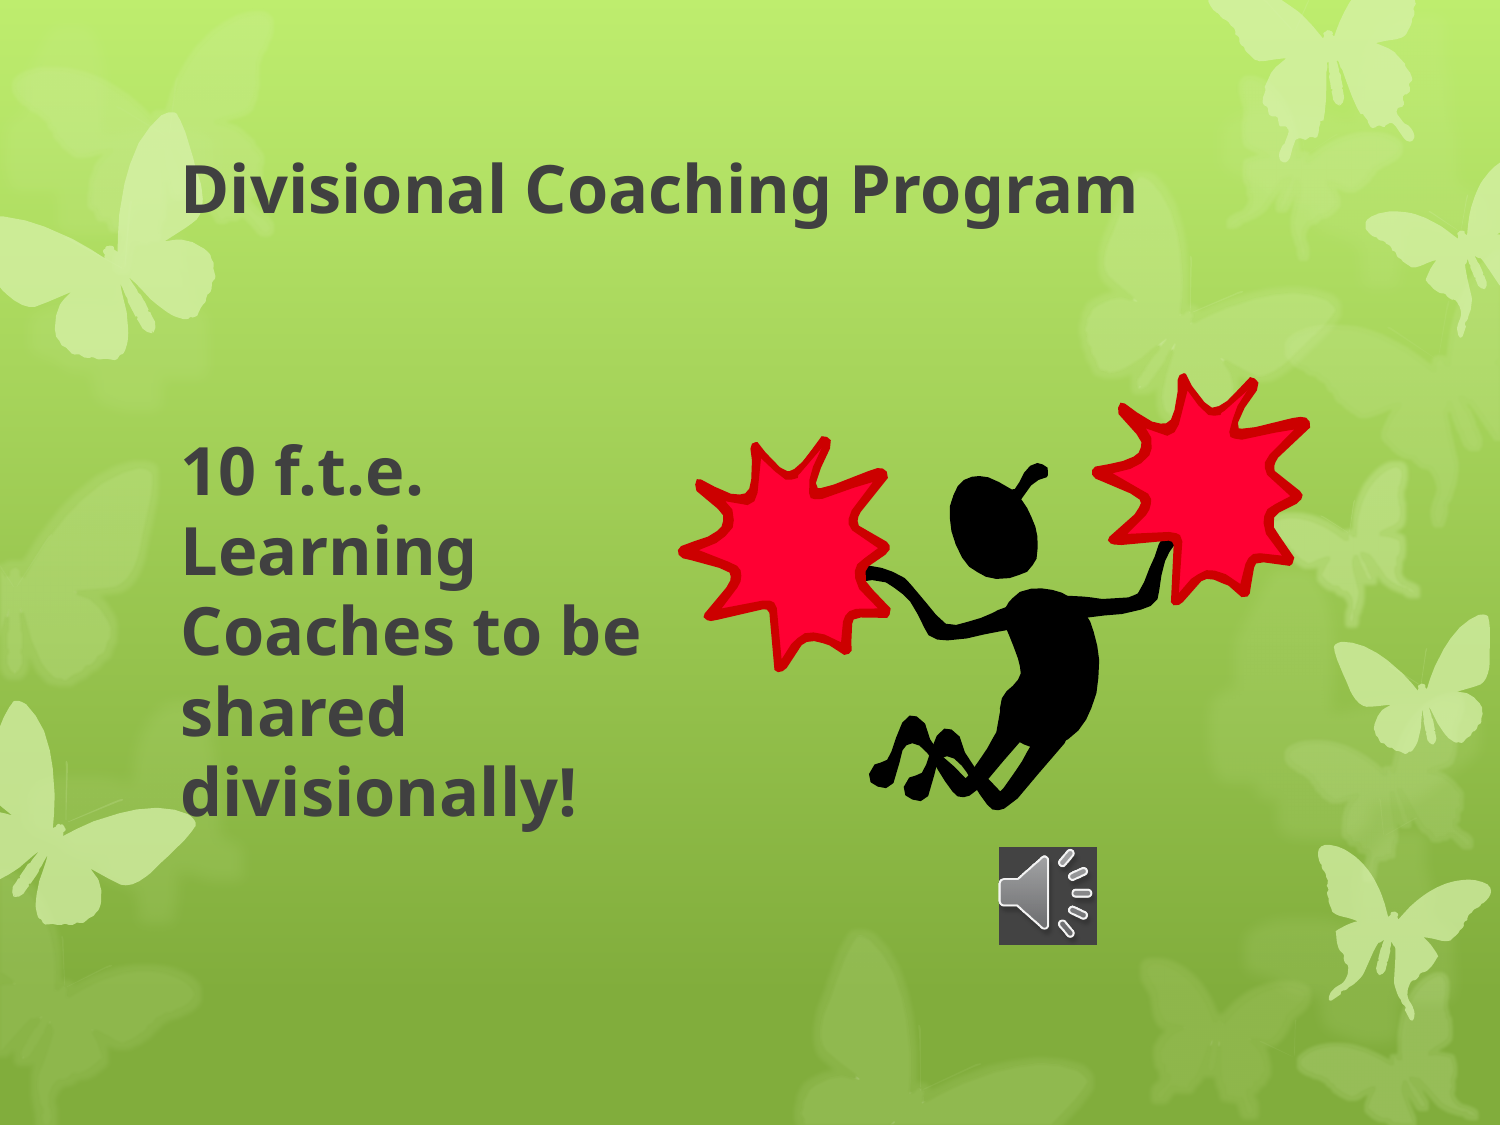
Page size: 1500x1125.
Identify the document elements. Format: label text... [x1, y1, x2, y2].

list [997, 845, 1099, 947]
list 10 f.t.e. Learning Coaches to be shared divisionally! [165, 296, 735, 962]
title Divisional Coaching Program [165, 110, 1334, 263]
picture [677, 372, 1311, 812]
